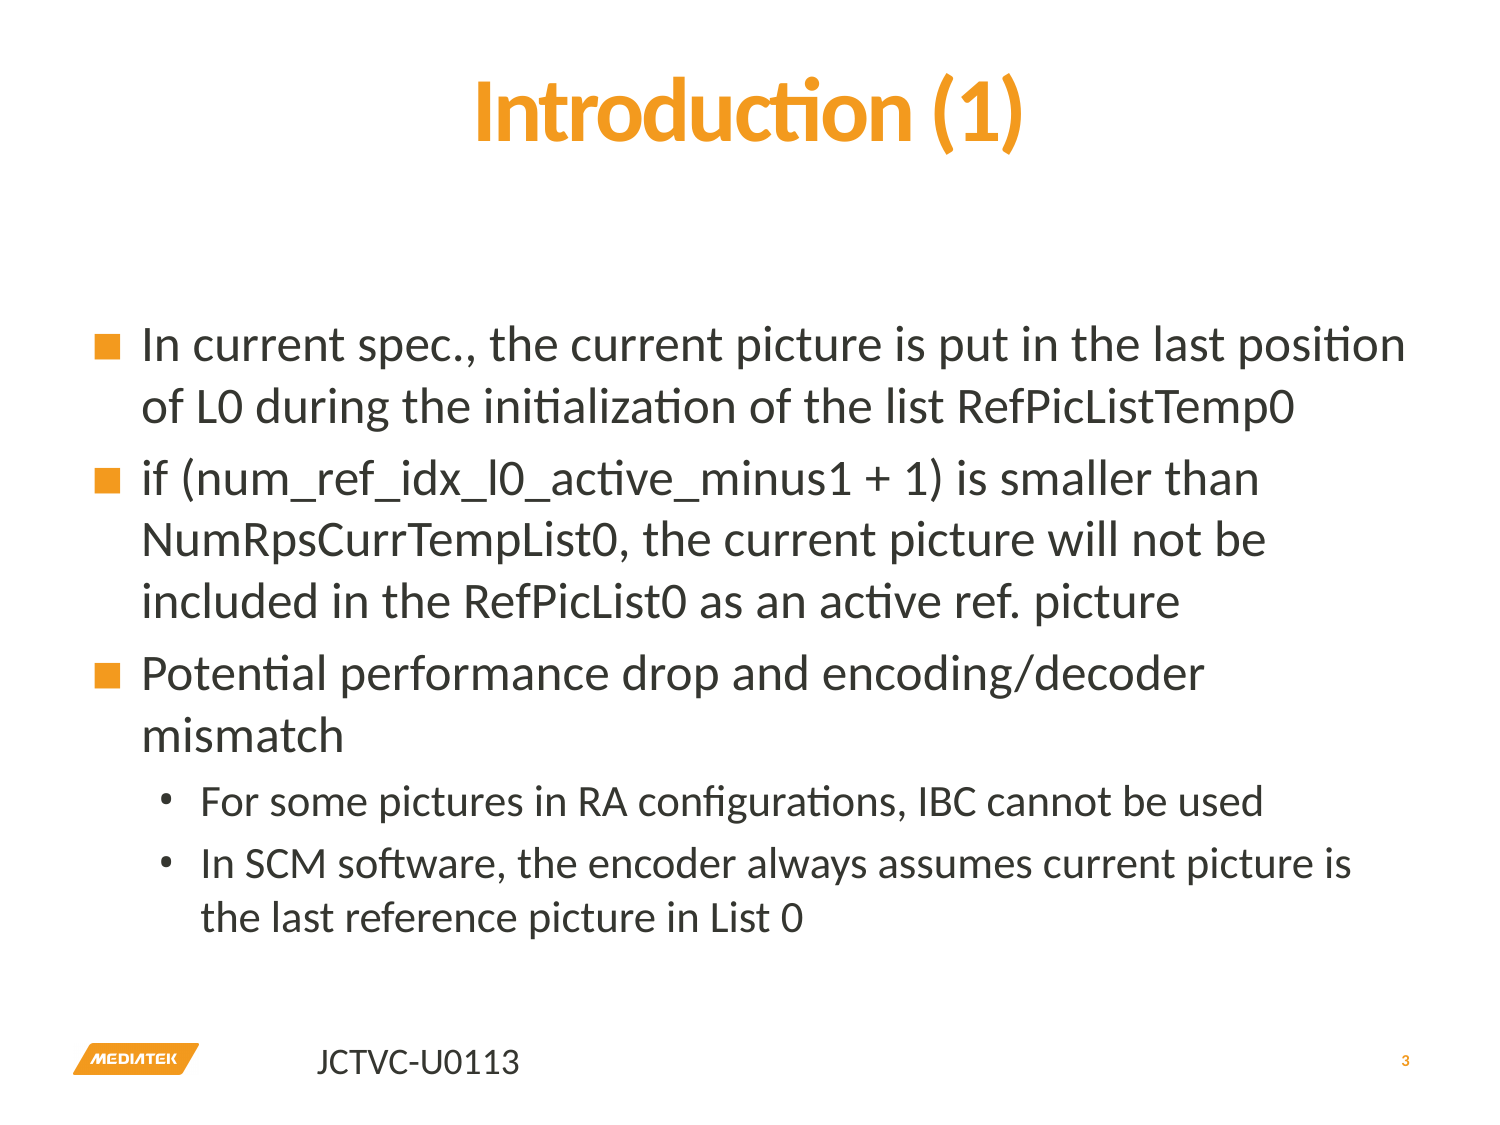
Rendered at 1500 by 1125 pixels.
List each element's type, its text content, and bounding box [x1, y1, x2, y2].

title Introduction (1) [75, 70, 1425, 257]
picture [73, 1043, 199, 1075]
slide_number 3 [1251, 1029, 1425, 1090]
list In current spec., the current picture is put in the last position of L0 during the initialization of the list RefPicListTemp0 if (num_ref_idx_l0_active_minus1 + 1) is smaller than NumRpsCurrTempList0, the current picture will not be included in the RefPicList0 as an active ref. picture Potential performance drop and encoding/decoder mismatch For some pictures in RA configurations, IBC cannot be used In SCM software, the encoder always assumes current picture is the last reference picture in List 0 [75, 302, 1425, 1014]
